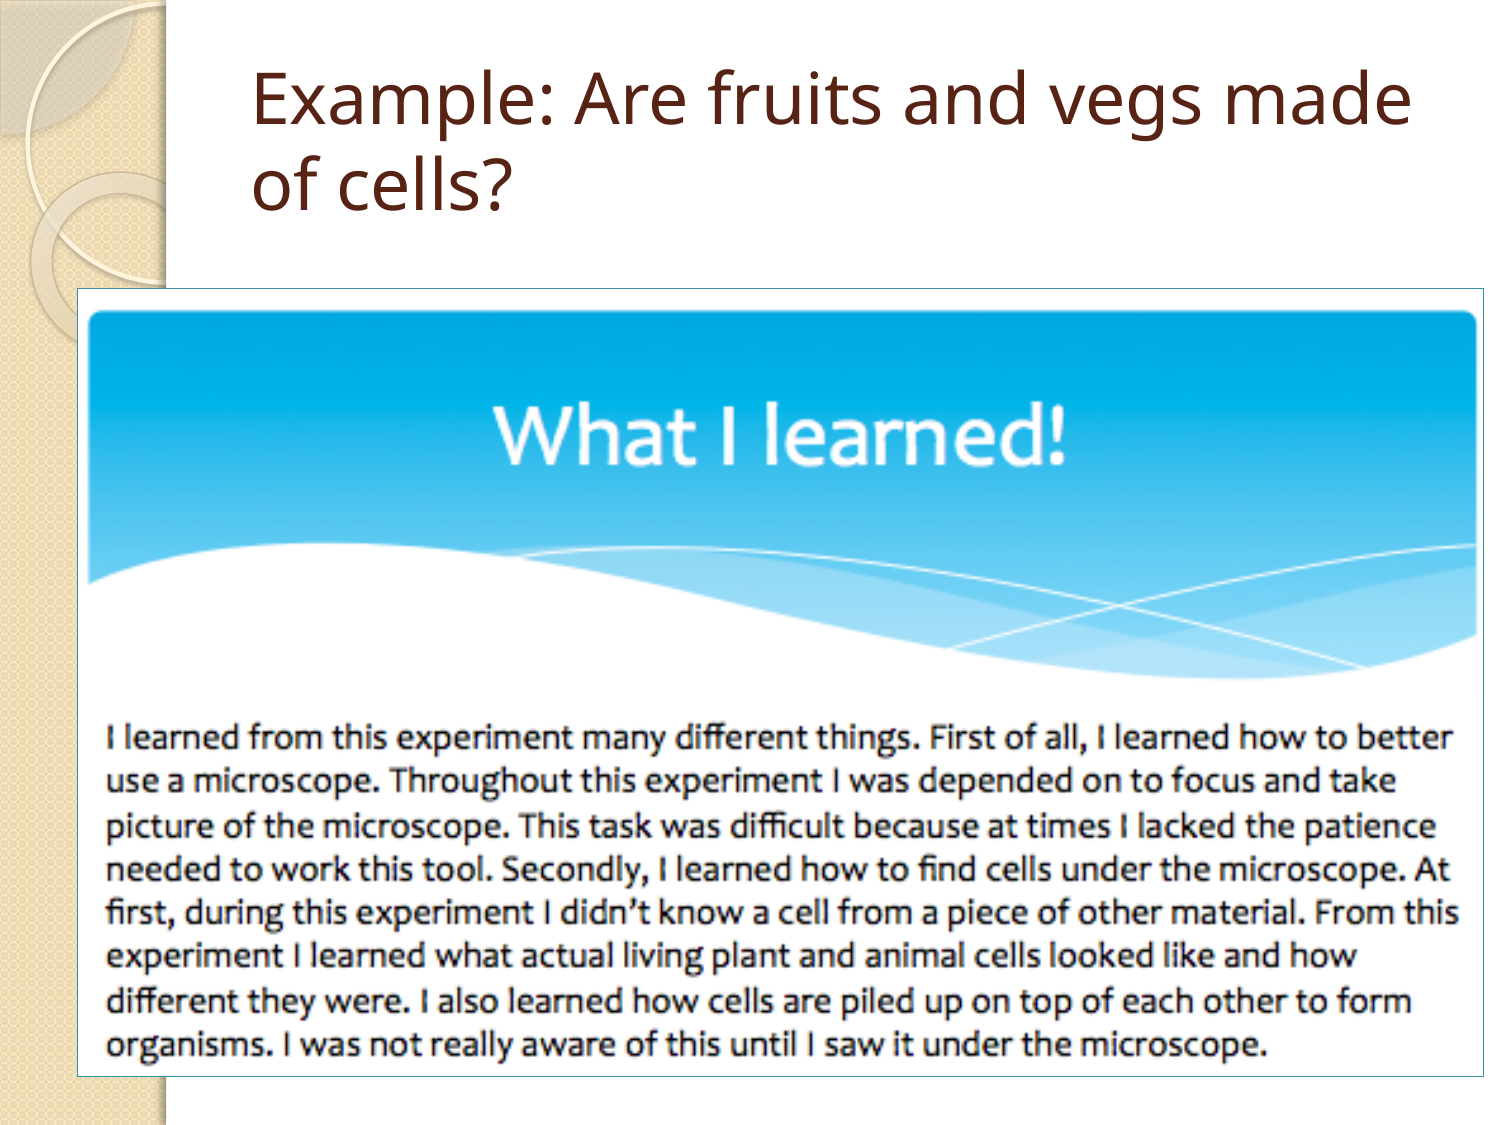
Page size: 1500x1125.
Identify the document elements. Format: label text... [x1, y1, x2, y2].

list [76, 288, 1485, 1077]
title Example: Are fruits and vegs made of cells? [235, 45, 1466, 233]
